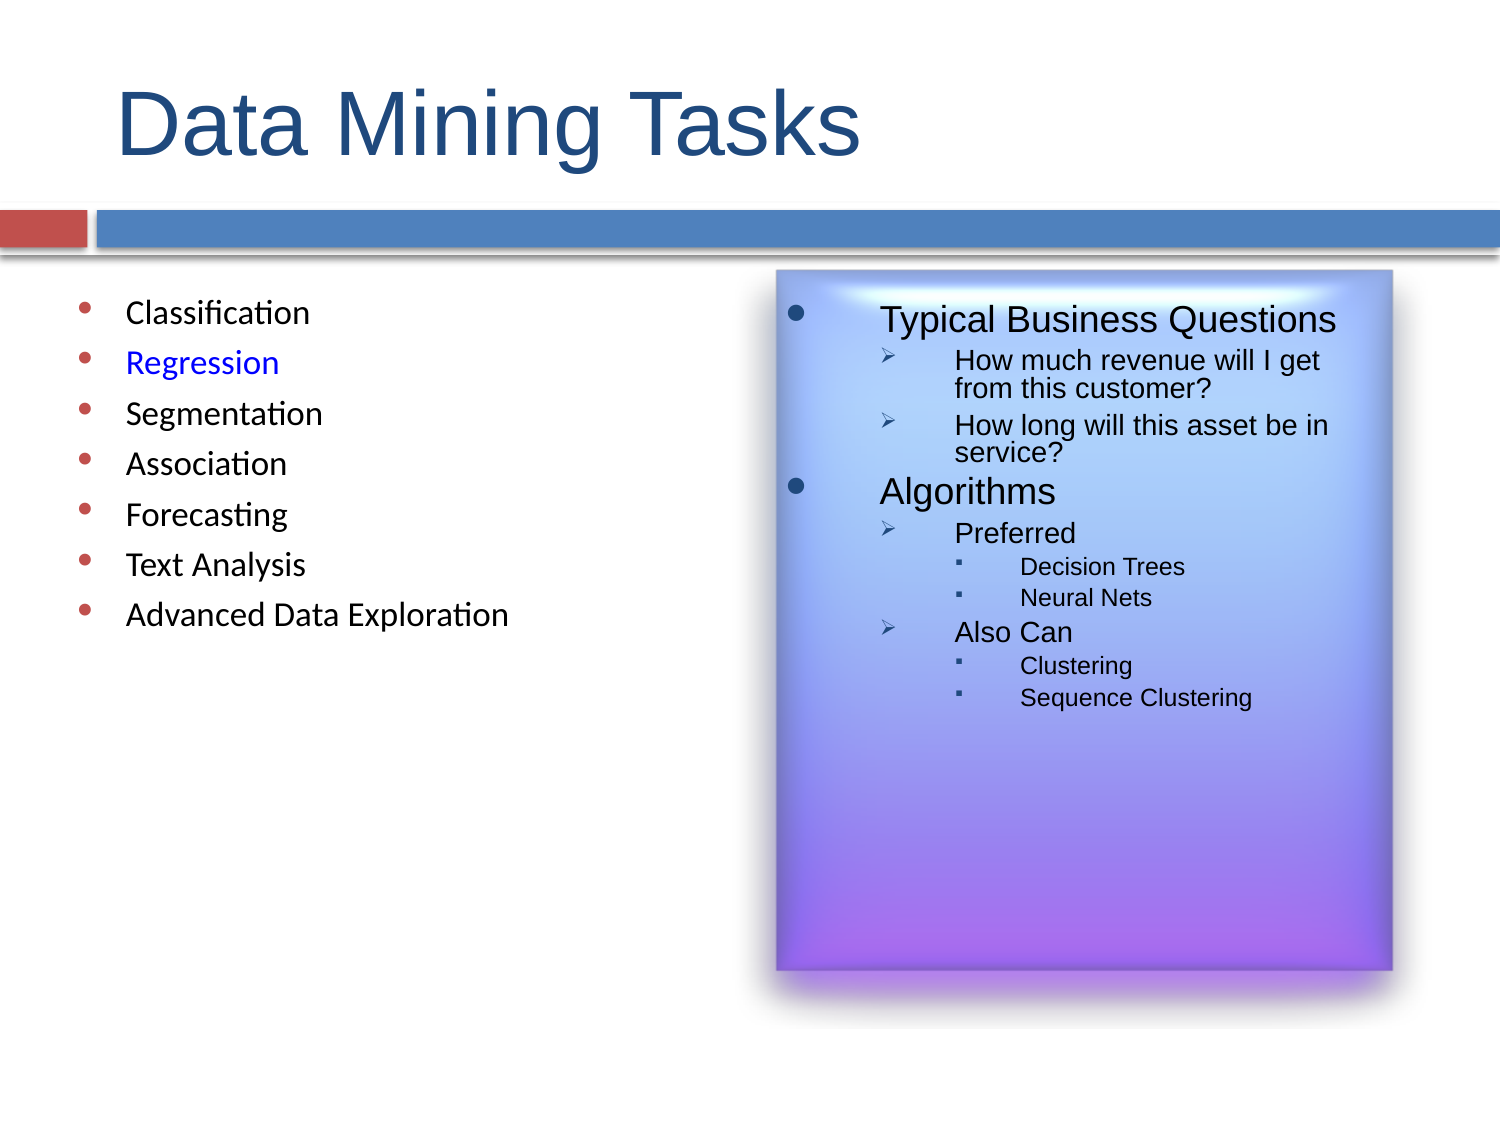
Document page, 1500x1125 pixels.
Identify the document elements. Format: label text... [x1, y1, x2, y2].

list Classification Regression Segmentation Association Forecasting Text Analysis Advanced Data Exploration [62, 281, 726, 646]
picture [732, 262, 1432, 1030]
title Data Mining Tasks [100, 37, 1438, 200]
